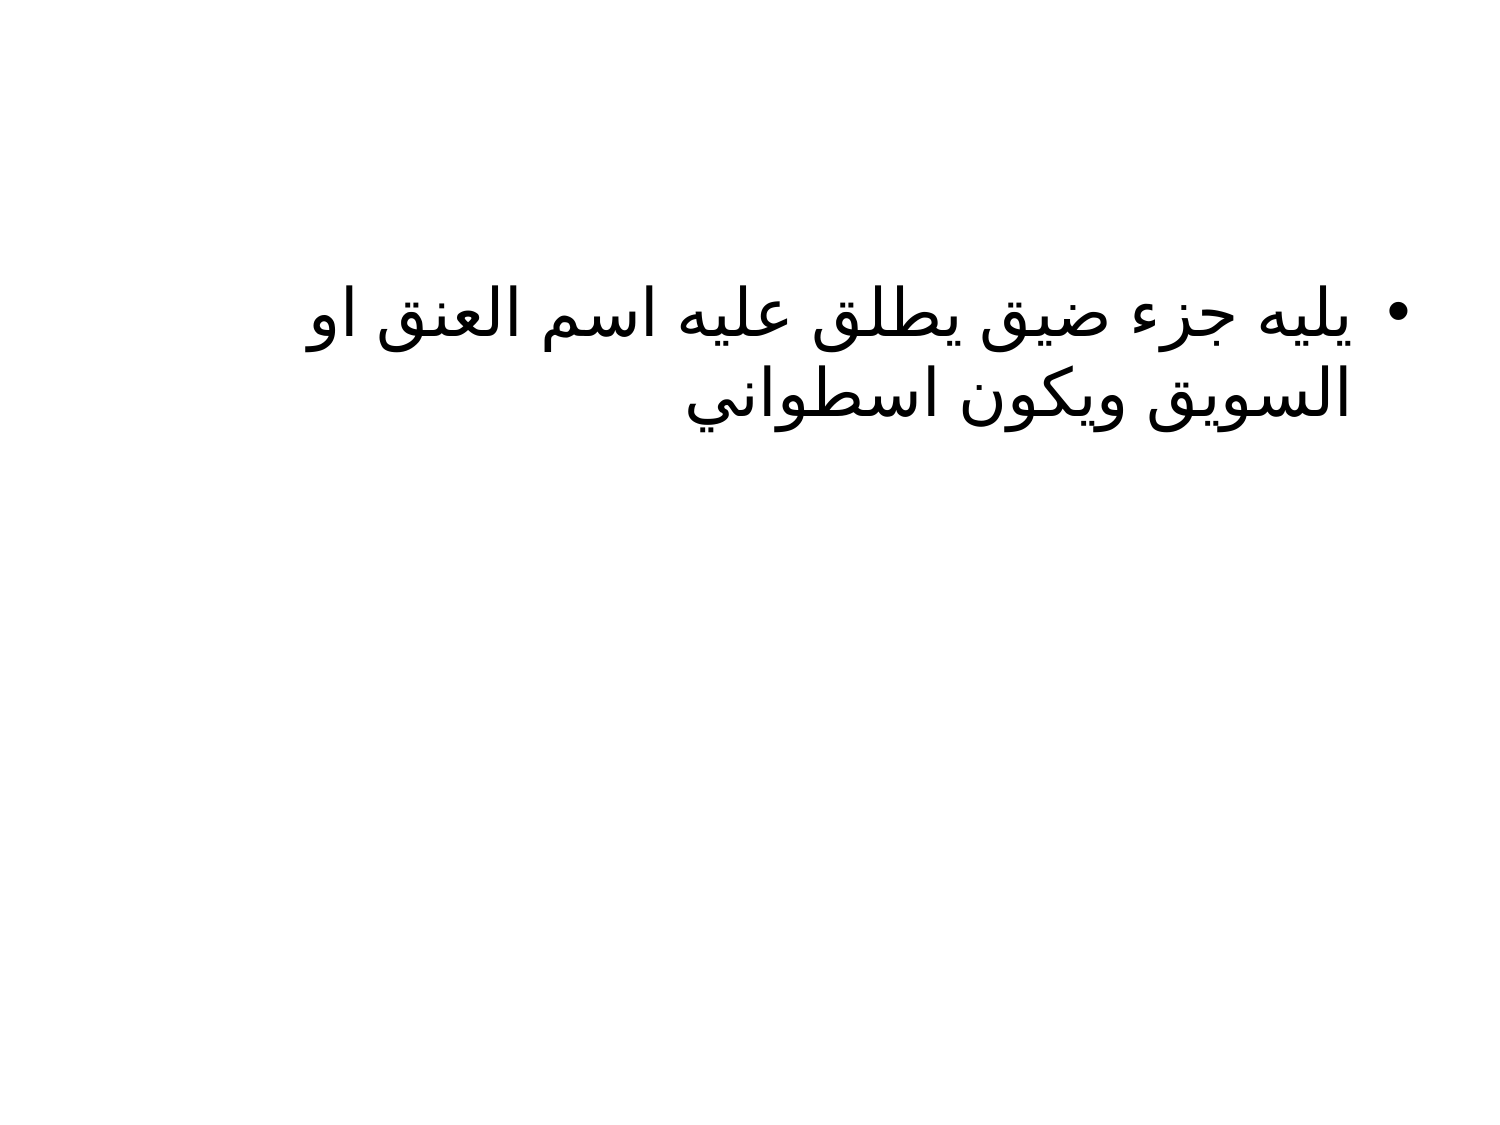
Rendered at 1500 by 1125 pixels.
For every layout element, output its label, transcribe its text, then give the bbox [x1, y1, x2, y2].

list يليه جزء ضيق يطلق عليه اسم العنق او السويق ويكون اسطواني [75, 262, 1425, 1005]
